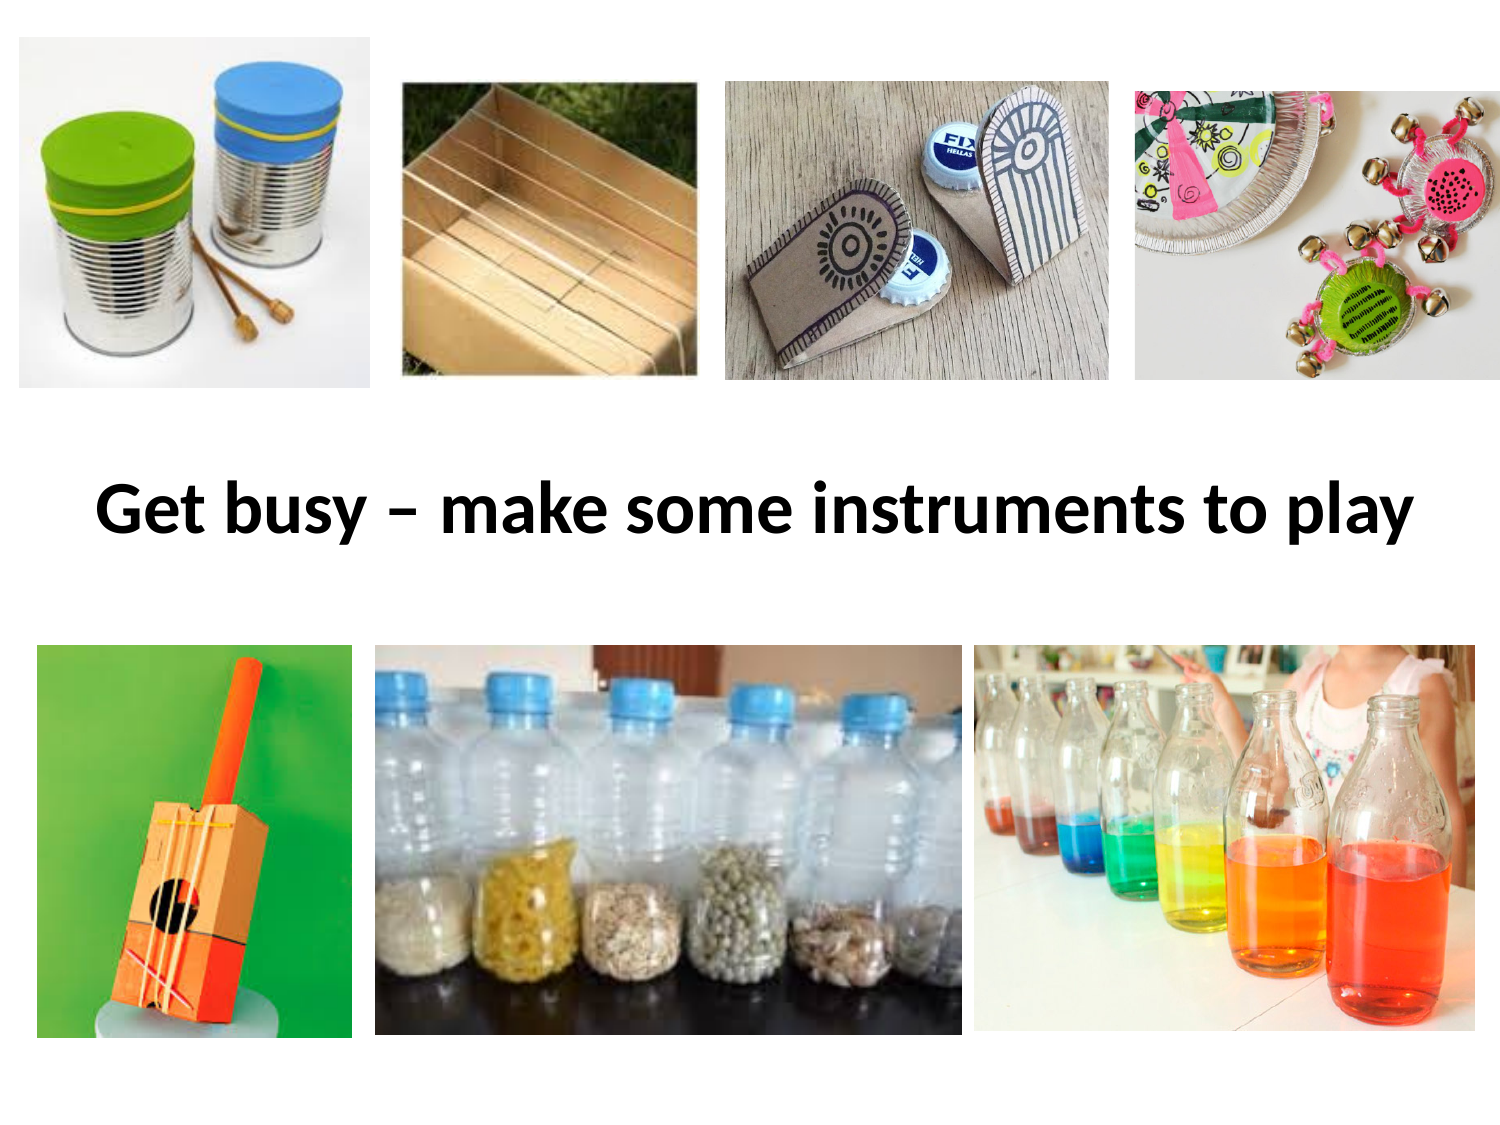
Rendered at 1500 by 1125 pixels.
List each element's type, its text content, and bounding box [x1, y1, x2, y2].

picture [19, 37, 370, 388]
picture [399, 79, 701, 380]
picture [724, 81, 1109, 380]
picture [973, 645, 1476, 1038]
picture [37, 645, 352, 1038]
title Get busy – make some instruments to play [37, 382, 1475, 624]
picture [1132, 91, 1500, 380]
picture [374, 645, 963, 1035]
